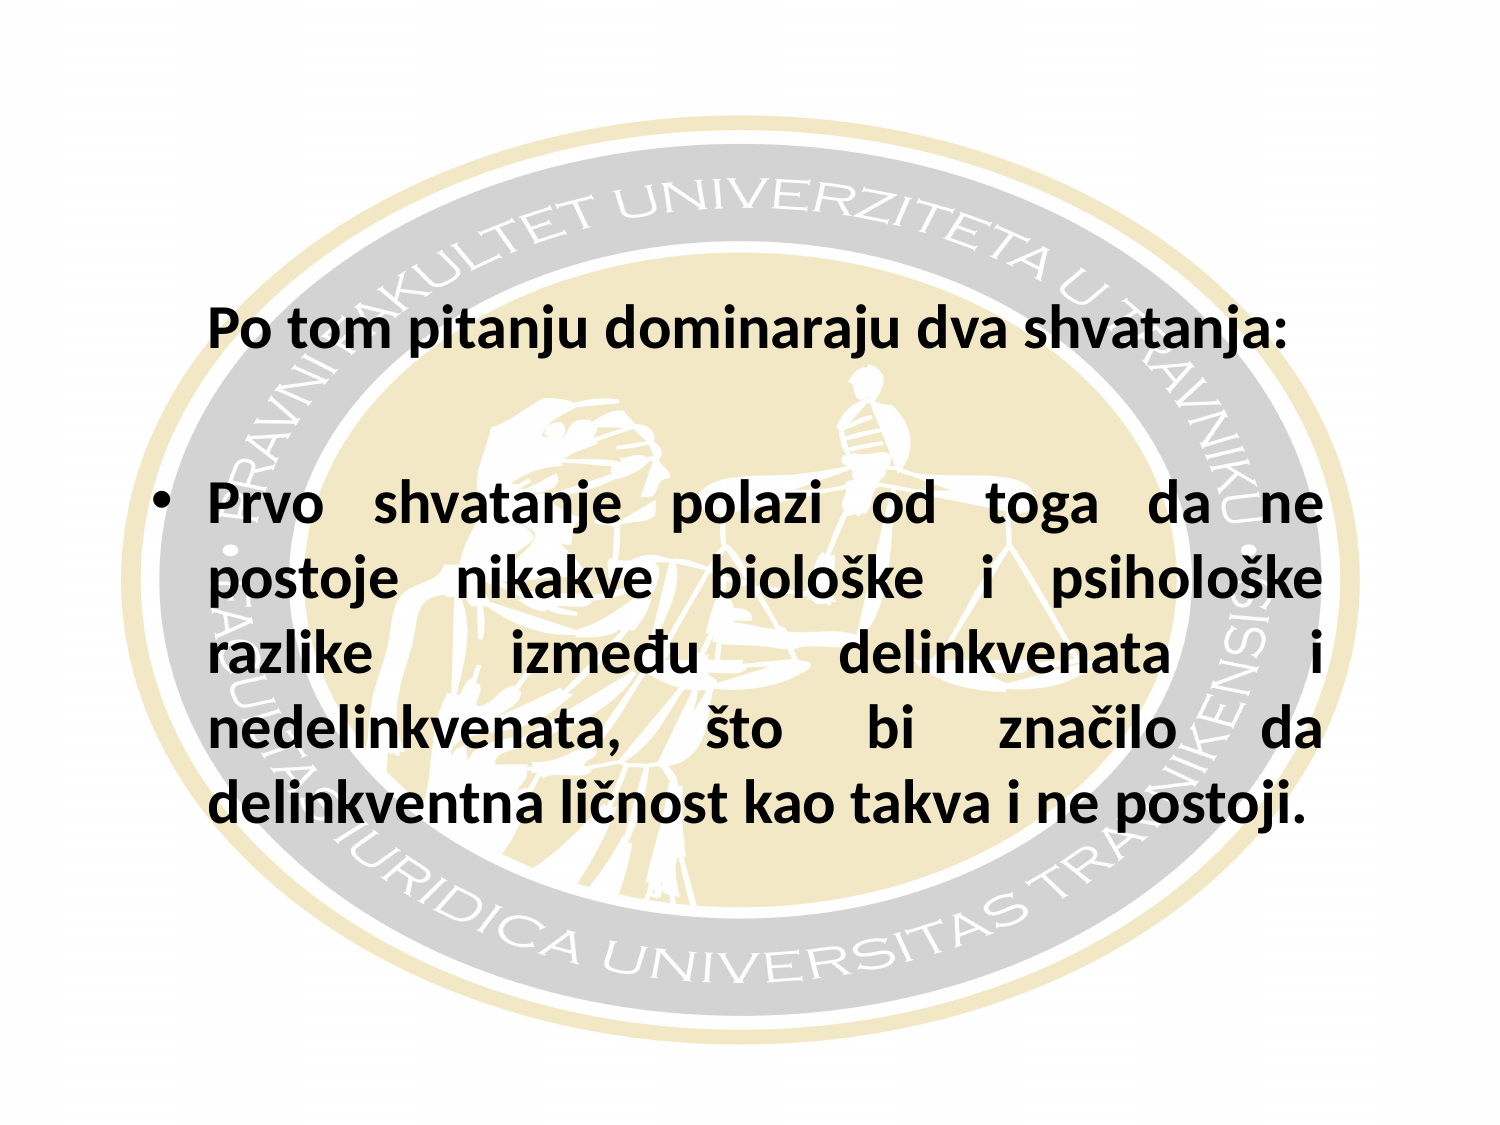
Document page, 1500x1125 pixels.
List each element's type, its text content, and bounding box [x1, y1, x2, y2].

list Po tom pitanju dominaraju dva shvatanja: Prvo shvatanje polazi od toga da ne postoje nikakve biološke i psihološke razlike između delinkvenata i nedelinkvenata, što bi značilo da delinkventna ličnost kao takva i ne postoji. [135, 278, 1341, 1005]
